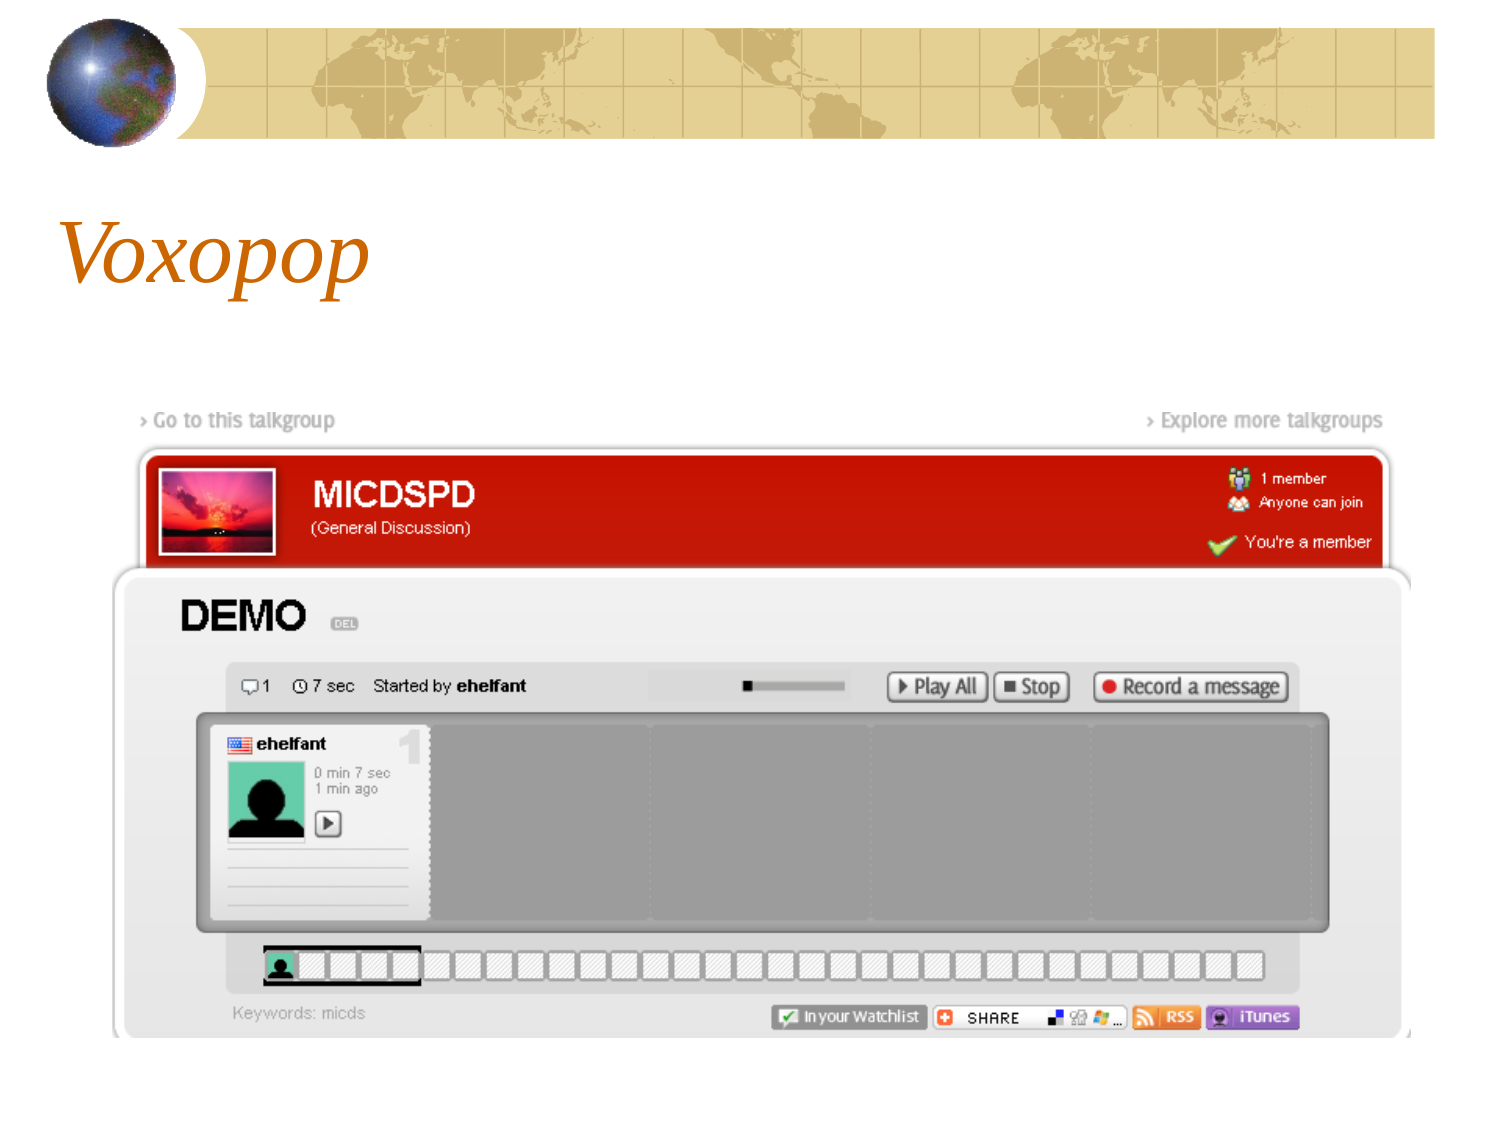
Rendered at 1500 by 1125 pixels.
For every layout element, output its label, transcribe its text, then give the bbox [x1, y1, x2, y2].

picture [112, 412, 1412, 1038]
picture [42, 14, 190, 151]
title Voxopop [40, 152, 1316, 341]
